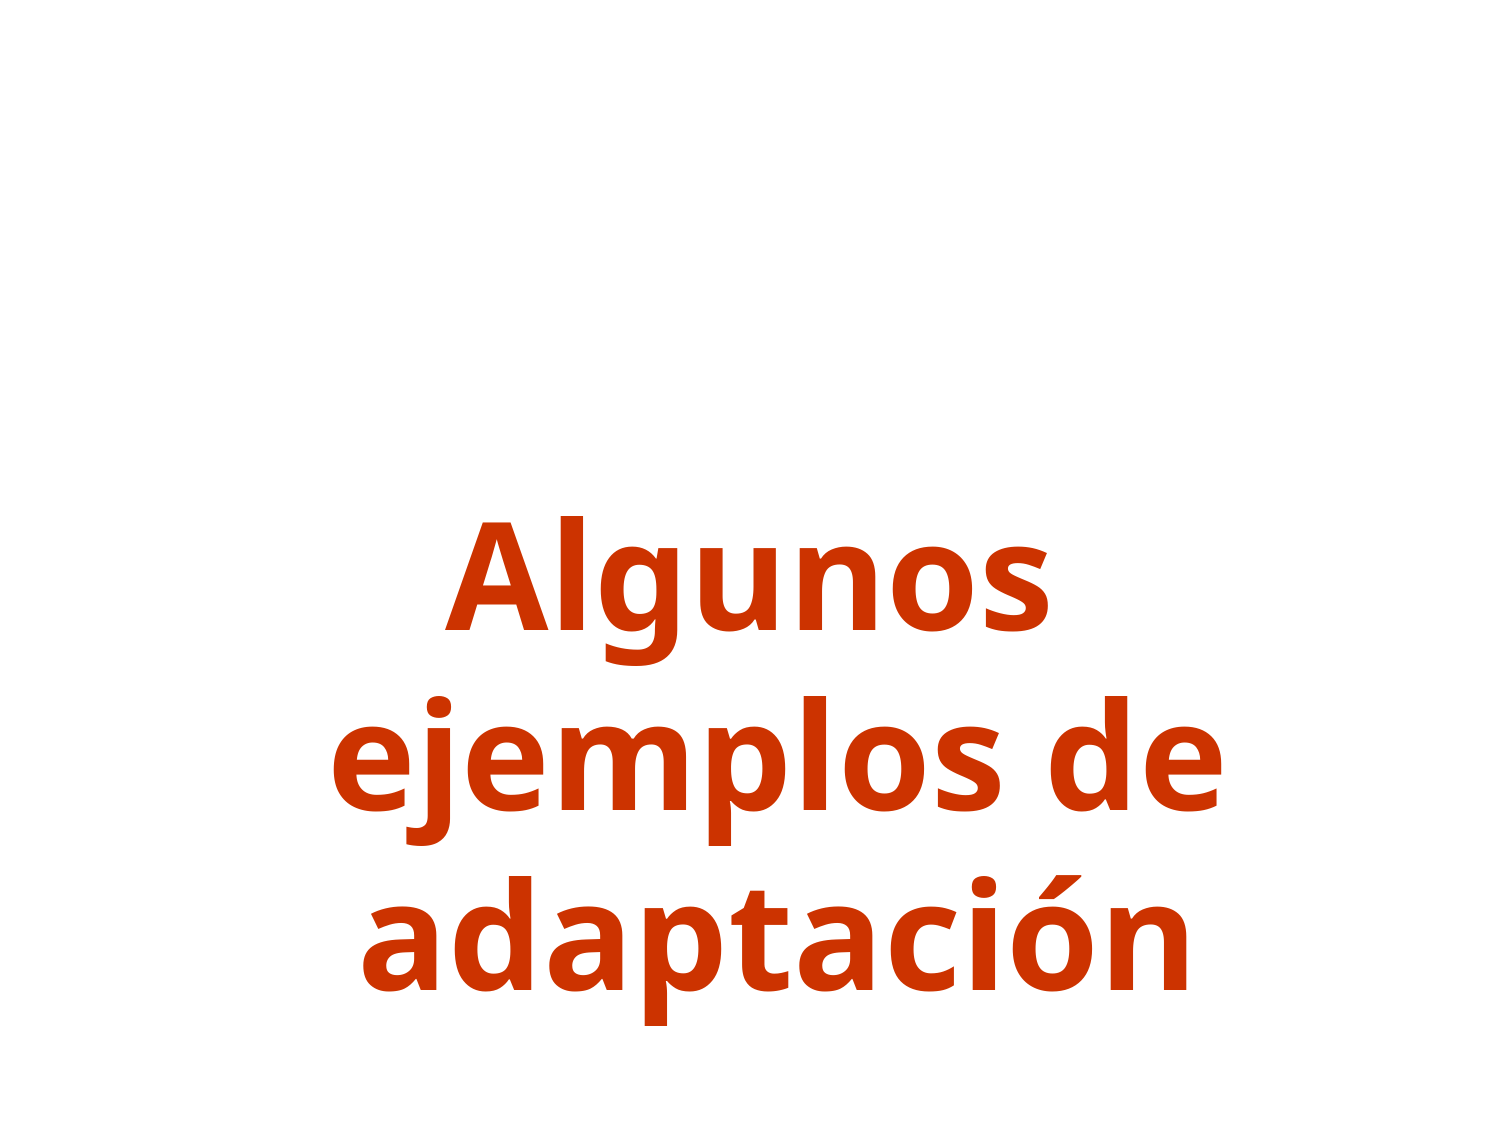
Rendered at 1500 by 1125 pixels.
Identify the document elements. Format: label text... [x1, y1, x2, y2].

list Algunos ejemplos de adaptación [74, 262, 1426, 1006]
